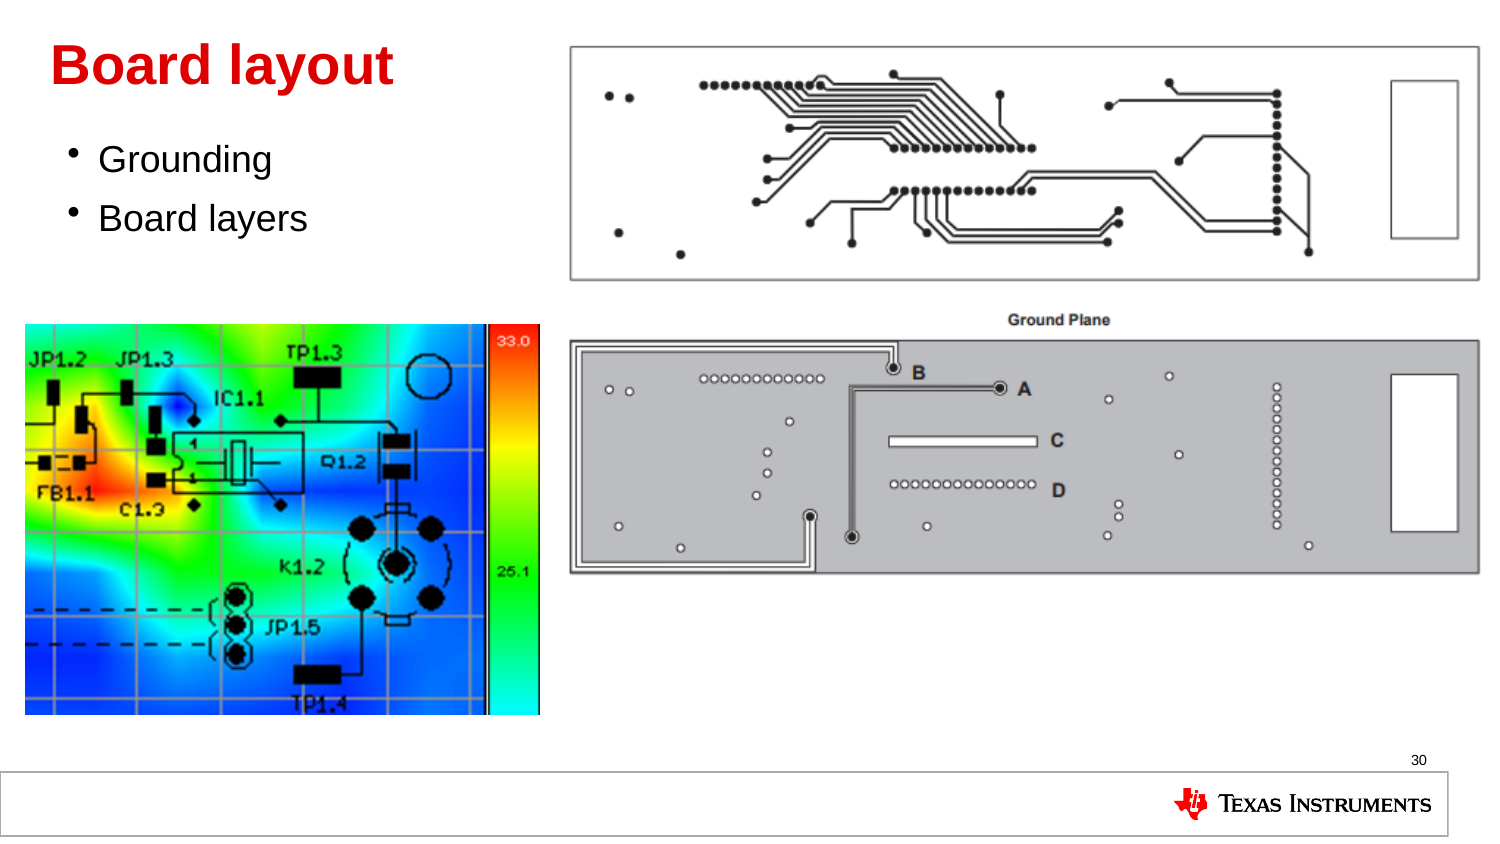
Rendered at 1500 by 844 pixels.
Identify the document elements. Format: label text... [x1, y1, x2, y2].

picture [25, 324, 540, 716]
slide_number 30 [1089, 744, 1440, 770]
list Grounding Board layers [54, 128, 1444, 738]
picture [1174, 788, 1431, 820]
picture [560, 36, 1495, 587]
title Board layout [37, 17, 1426, 119]
